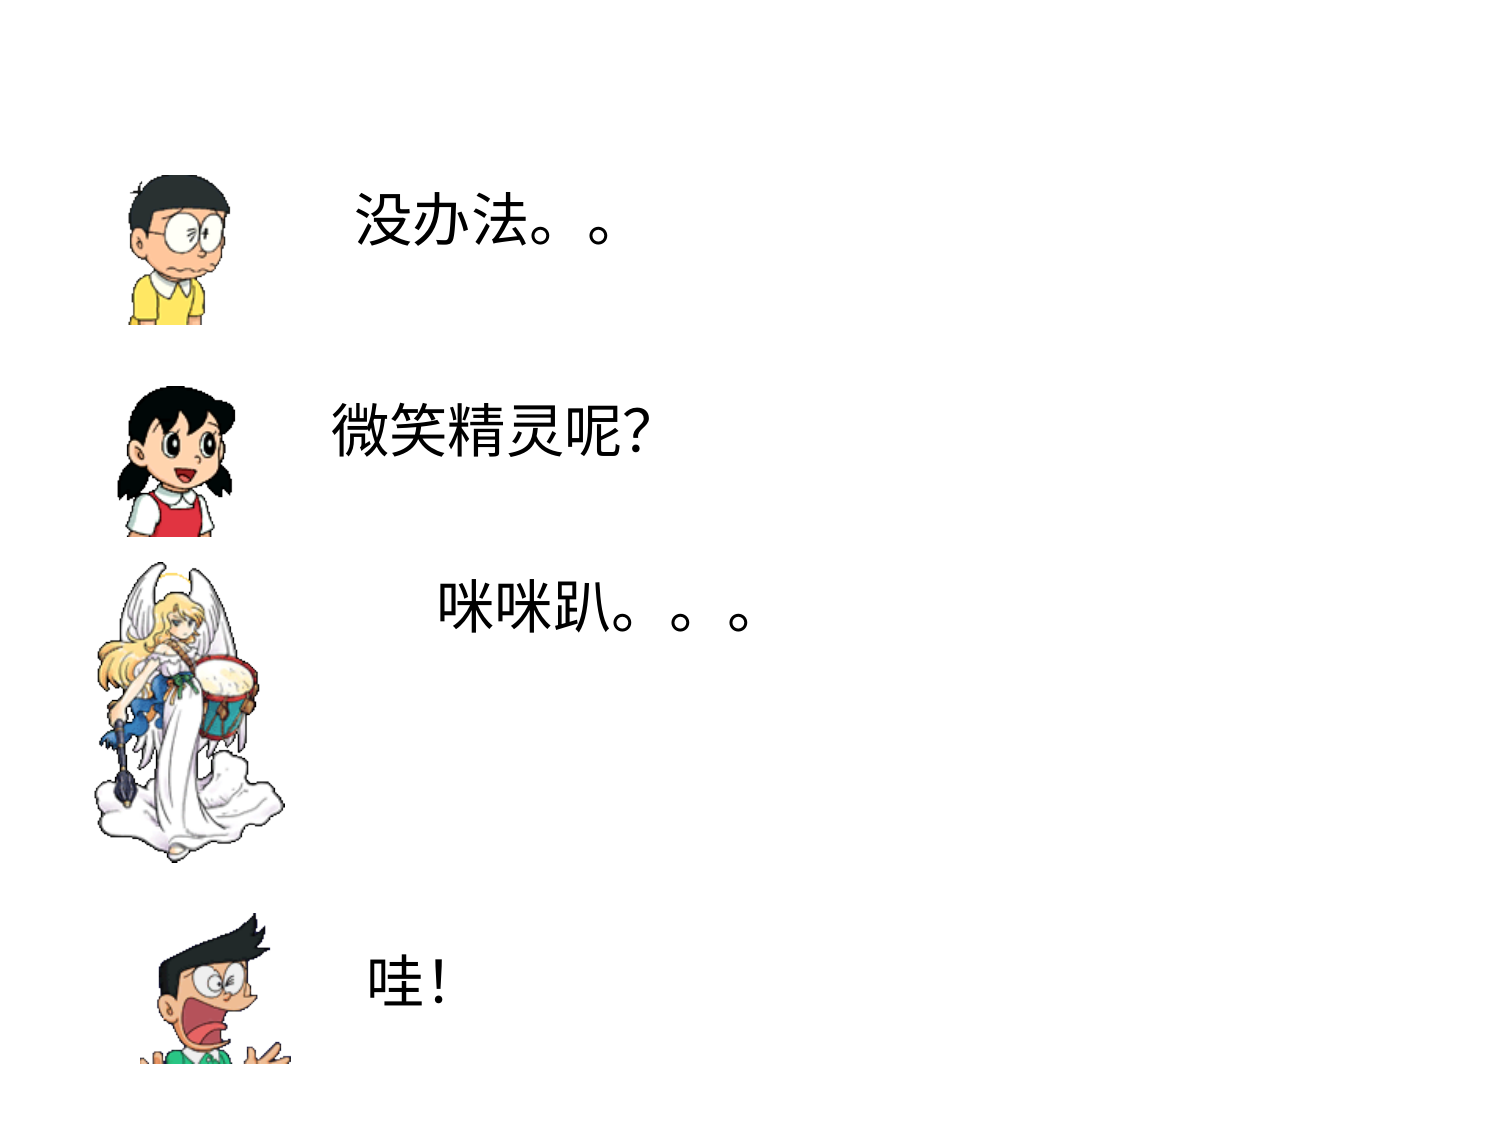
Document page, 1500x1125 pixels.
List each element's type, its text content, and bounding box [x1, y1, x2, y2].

text_box 哇！ [351, 937, 516, 1023]
text_box 咪咪趴。。。 [421, 562, 1196, 648]
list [105, 175, 255, 325]
text_box 微笑精灵呢？ [316, 386, 727, 472]
picture [93, 562, 285, 863]
picture [105, 386, 256, 537]
text_box 没办法。。 [339, 175, 668, 261]
picture [140, 913, 291, 1065]
